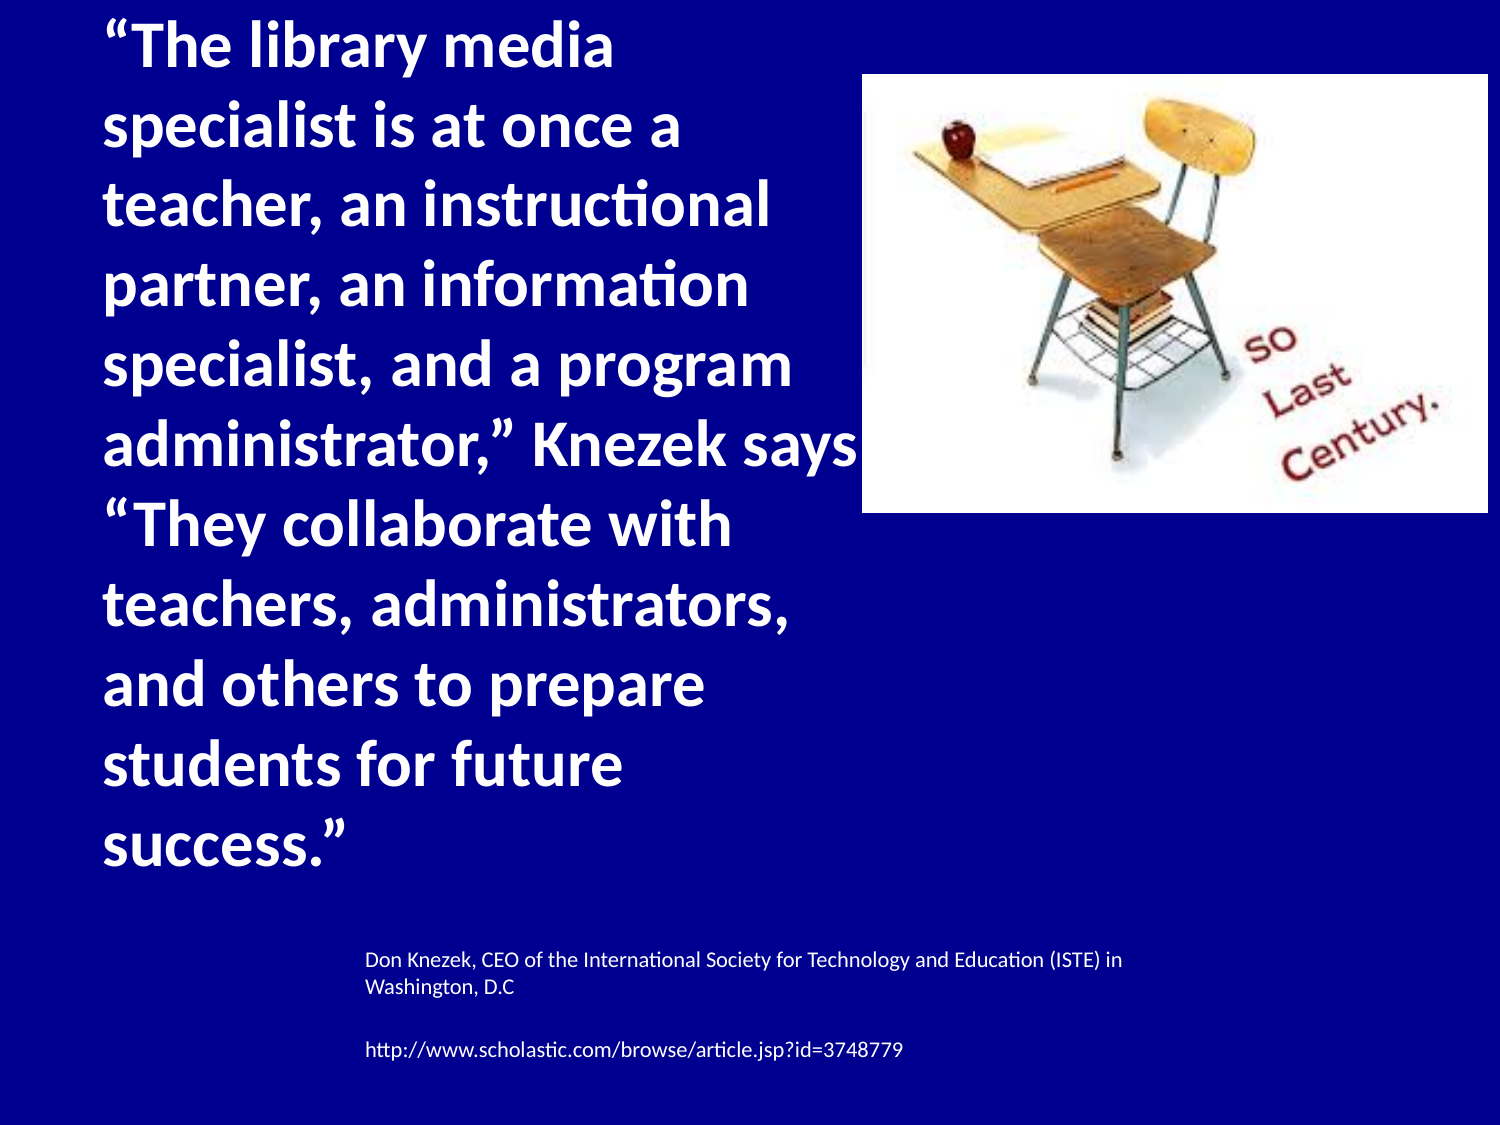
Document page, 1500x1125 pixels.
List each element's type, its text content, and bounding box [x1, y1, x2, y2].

picture [862, 74, 1488, 513]
title “The library media specialist is at once a teacher, an instructional partner, an information specialist, and a program administrator,” Knezek says. “They collaborate with teachers, administrators, and others to prepare students for future success.” [87, 99, 900, 888]
list Don Knezek, CEO of the International Society for Technology and Education (ISTE) in Washington, D.C http://www.scholastic.com/browse/article.jsp?id=3748779 [350, 937, 1250, 1070]
